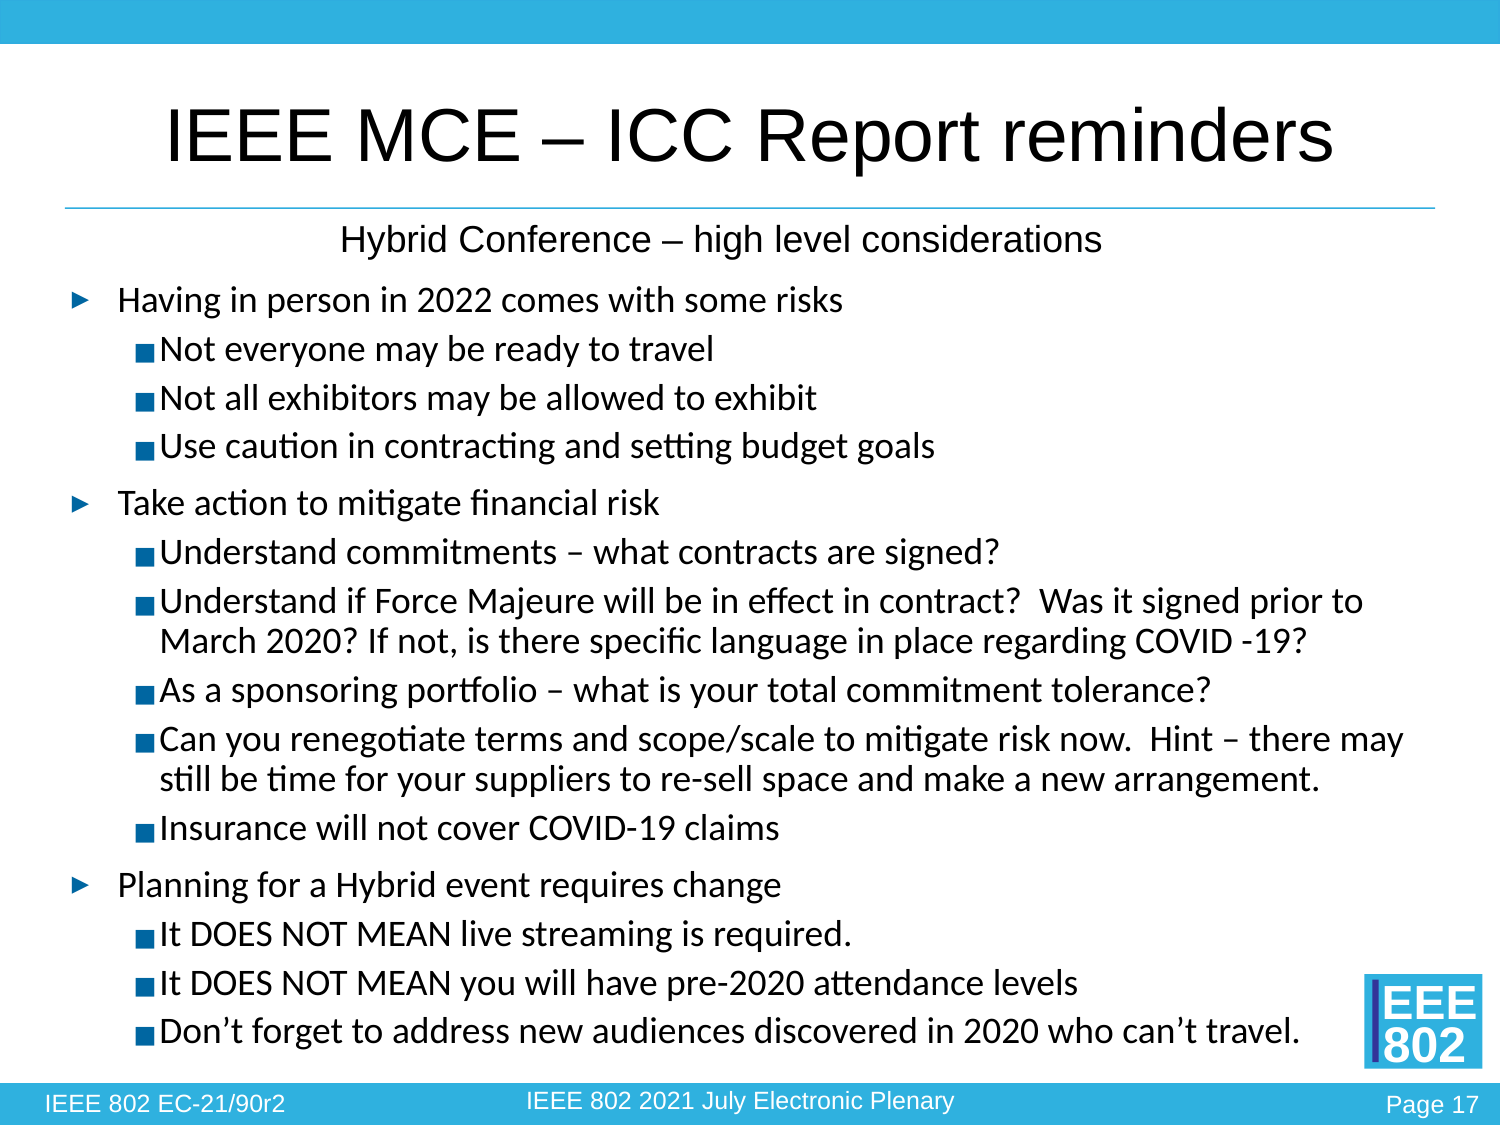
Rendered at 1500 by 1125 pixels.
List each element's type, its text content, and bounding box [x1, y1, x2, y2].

footer IEEE 802 EC-21/90r2 [5, 1080, 325, 1125]
text_box Hybrid Conference – high level considerations [165, 208, 1278, 268]
text_box Having in person in 2022 comes with some risks Not everyone may be ready to travel Not all exhibitors may be allowed to exhibit Use caution in contracting and setting budget goals Take action to mitigate financial risk Understand commitments – what contracts are signed? Understand if Force Majeure will be in effect in contract? Was it signed prior to March 2020? If not, is there specific language in place regarding COVID -19? As a sponsoring portfolio – what is your total commitment tolerance? Can you renegotiate terms and scope/scale to mitigate risk now. Hint – there may still be time for your suppliers to re-sell space and make a new arrangement. Insurance will not cover COVID-19 claims Planning for a Hybrid event requires change It DOES NOT MEAN live streaming is required. It DOES NOT MEAN you will have pre-2020 attendance levels Don’t forget to address new audiences discovered in 2020 who can’t travel. [50, 268, 1450, 1081]
title IEEE MCE – ICC Report reminders [75, 66, 1425, 197]
